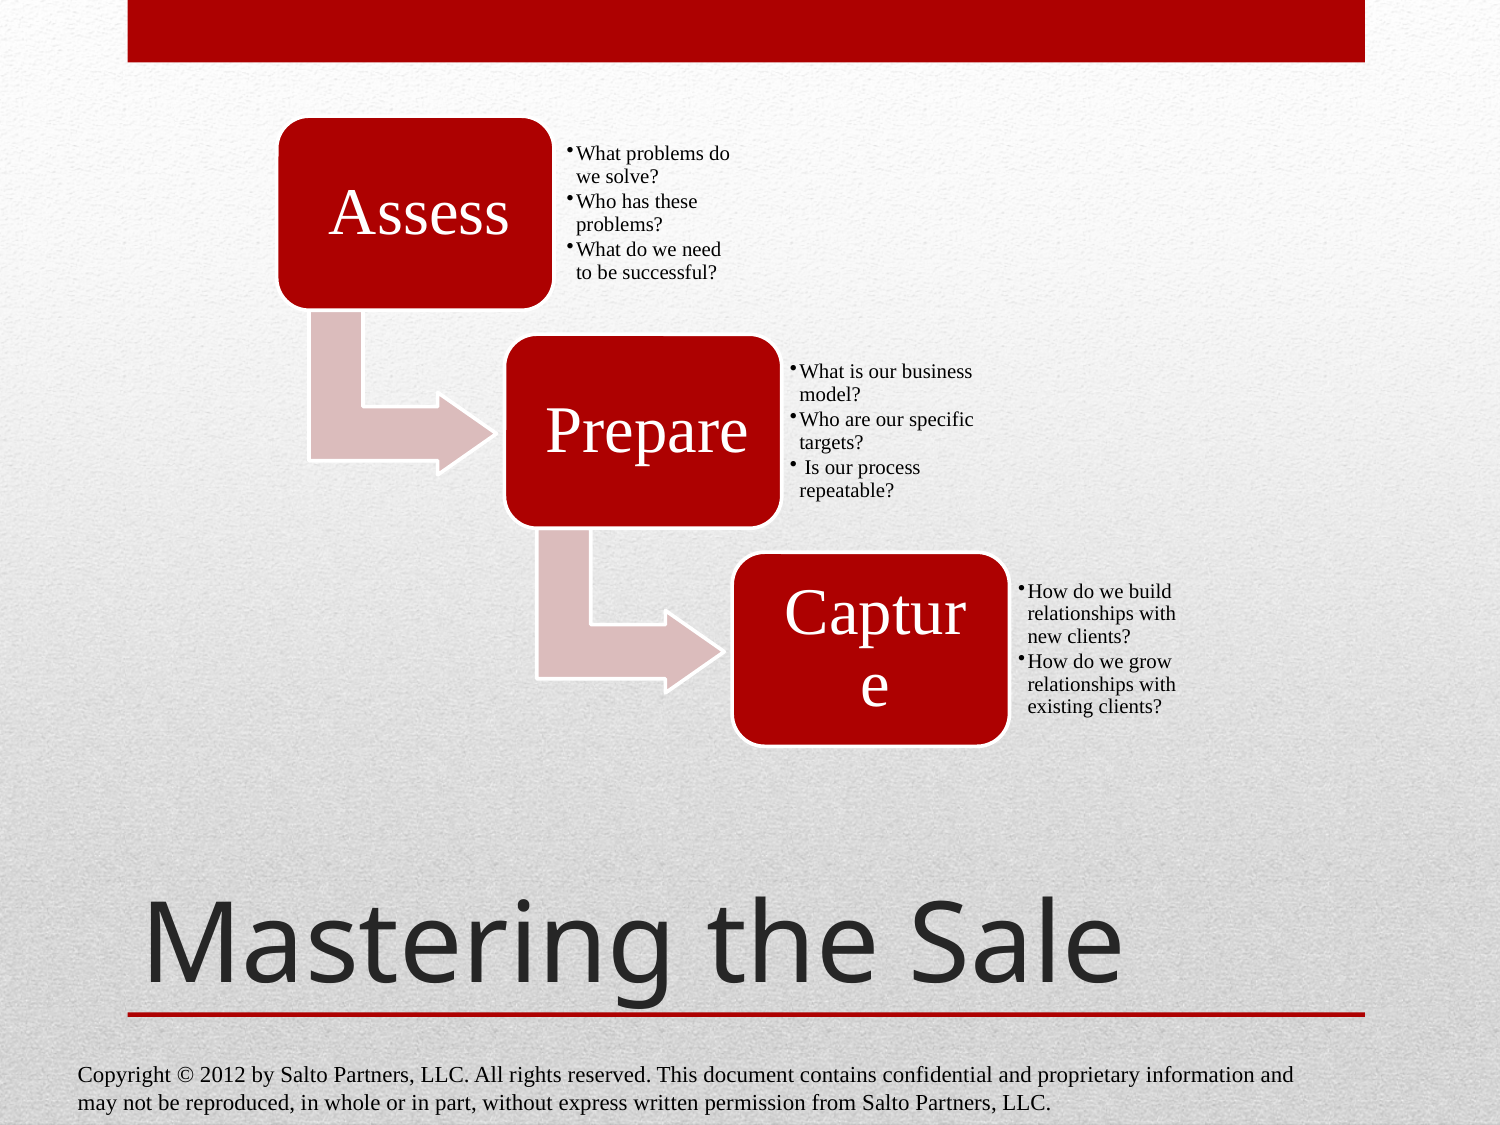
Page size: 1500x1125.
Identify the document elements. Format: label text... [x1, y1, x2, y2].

title Mastering the Sale [125, 750, 1375, 1013]
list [124, 111, 1364, 751]
